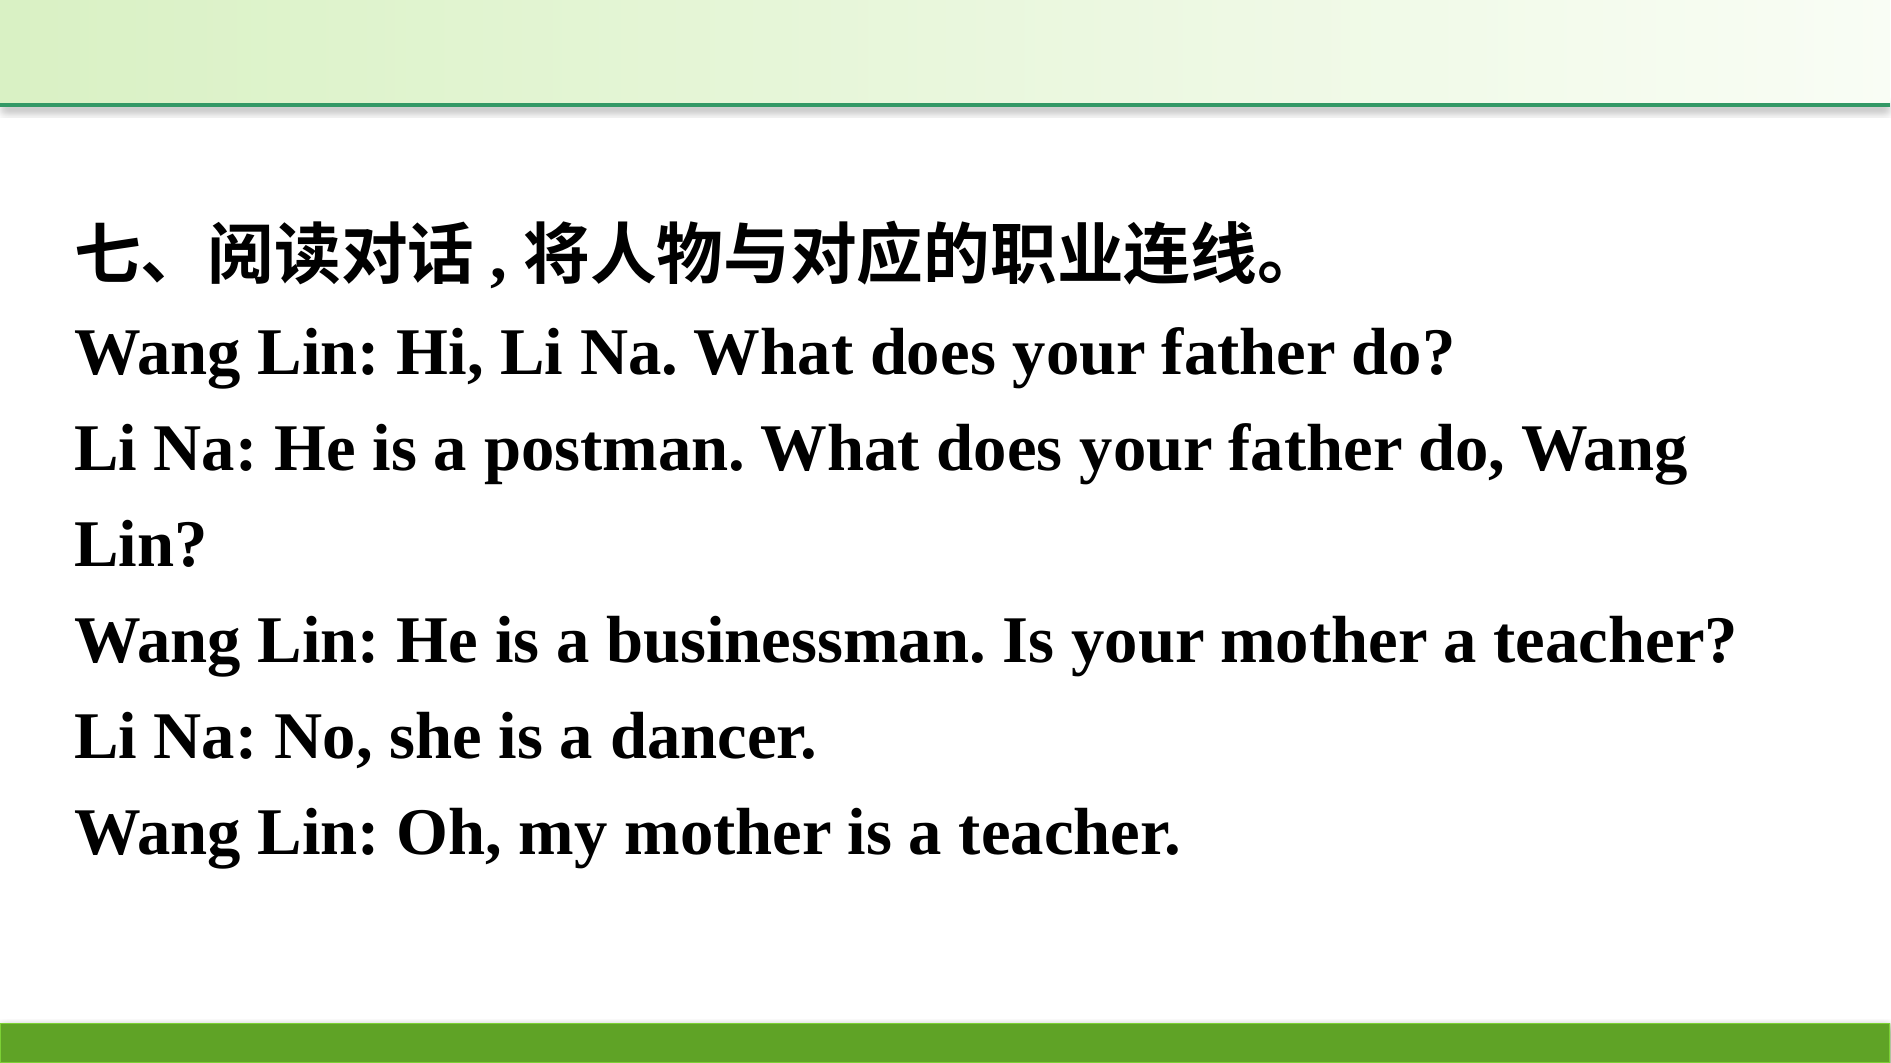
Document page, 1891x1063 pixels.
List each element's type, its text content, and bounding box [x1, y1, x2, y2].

text_box 七、阅读对话,将人物与对应的职业连线。 Wang Lin: Hi, Li Na. What does your father do? Li Na: He is a postman. What does your father do, Wang Lin? Wang Lin: He is a businessman. Is your mother a teacher? Li Na: No, she is a dancer. Wang Lin: Oh, my mother is a teacher. [59, 188, 1833, 875]
